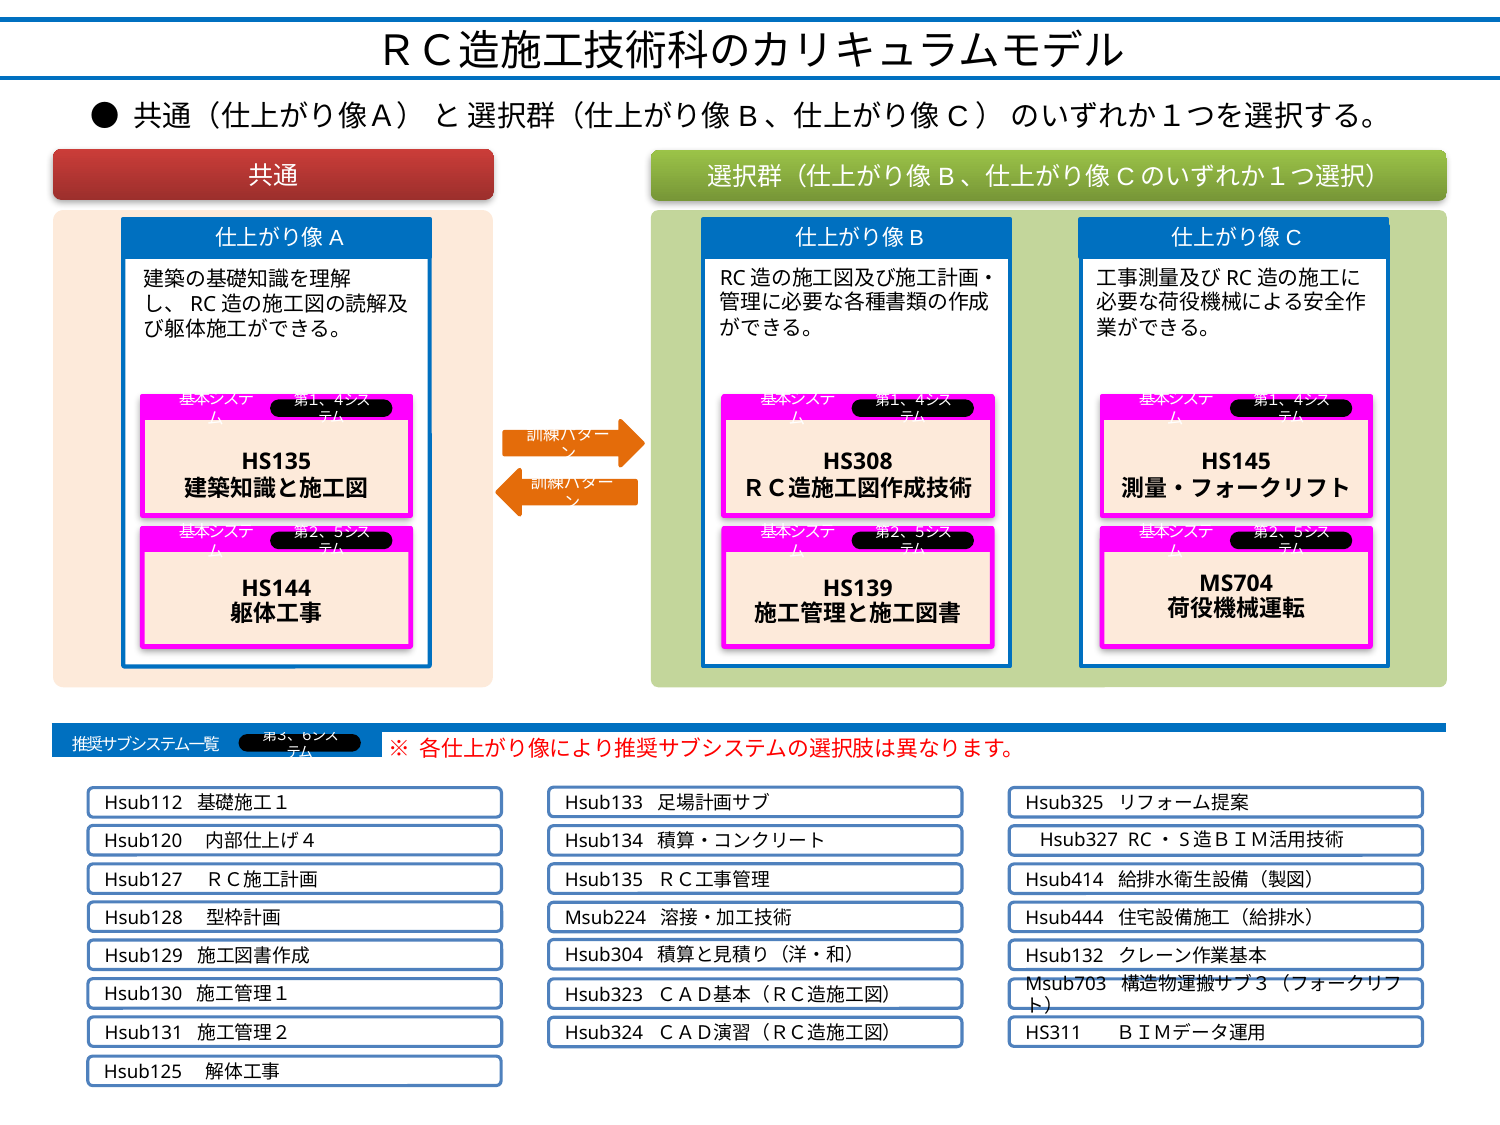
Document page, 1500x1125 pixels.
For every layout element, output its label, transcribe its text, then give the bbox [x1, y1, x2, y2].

text_box Hsub133 足場計画サブ [546, 785, 965, 819]
text_box Msub224 溶接・加工技術 [546, 900, 965, 934]
text_box Hsub131 施工管理２ [86, 1014, 504, 1049]
text_box [121, 259, 432, 669]
text_box Hsub128 型枠計画 [86, 899, 504, 934]
text_box Hsub327 RC・S造ＢＩＭ活用技術 [1007, 823, 1425, 858]
text_box ● 共通（仕上がり像Ａ） と 選択群（仕上がり像B、仕上がり像C） のいずれか１つを選択する。 [75, 90, 1460, 141]
text_box HS311 ＢＩＭデータ運用 [1007, 1014, 1425, 1049]
text_box 建築の基礎知識を理解し、RC造の施工図の読解及び躯体施工ができる。 [129, 259, 430, 348]
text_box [723, 395, 993, 647]
text_box Hsub134 積算・コンクリート [546, 823, 965, 858]
text_box 訓練パターン [502, 419, 645, 468]
text_box [648, 208, 1450, 690]
text_box [701, 259, 1012, 668]
text_box 仕上がり像A [121, 217, 432, 259]
text_box Hsub130 施工管理１ [85, 976, 504, 1011]
text_box Hsub135 ＲＣ工事管理 [546, 861, 965, 896]
text_box RC造の施工図及び施工計画・管理に必要な各種書類の作成ができる。 [705, 256, 1020, 347]
text_box Hsub414 給排水衛生設備（製図） [1007, 861, 1425, 896]
text_box [1079, 224, 1390, 668]
text_box 仕上がり像C [1078, 217, 1389, 259]
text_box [141, 395, 411, 647]
text_box Hsub304 積算と見積り（洋・和） [546, 937, 965, 972]
text_box 仕上がり像B [701, 217, 1012, 259]
text_box 訓練パターン [495, 467, 638, 517]
text_box Hsub127 ＲＣ施工計画 [86, 861, 504, 896]
text_box ＲＣ造施工技術科のカリキュラムモデル [0, 17, 1500, 80]
text_box Hsub120 内部仕上げ４ [85, 823, 504, 858]
text_box Hsub325 リフォーム提案 [1007, 785, 1425, 820]
text_box [50, 208, 495, 690]
text_box Hsub323 ＣＡＤ基本（ＲＣ造施工図） [546, 976, 965, 1011]
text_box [1101, 395, 1371, 647]
text_box Msub703 構造物運搬サブ３（フォークリフト） [1007, 976, 1425, 1011]
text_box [39, 727, 1446, 758]
text_box Hsub125 解体工事 [85, 1053, 504, 1088]
text_box Hsub132 クレーン作業基本 [1007, 937, 1425, 972]
text_box Hsub129 施工図書作成 [86, 937, 504, 972]
text_box 共通 [52, 148, 494, 201]
text_box 選択群（仕上がり像B、仕上がり像Cのいずれか１つ選択） [650, 149, 1447, 202]
text_box Hsub324 ＣＡＤ演習（ＲＣ造施工図） [546, 1015, 965, 1049]
text_box 工事測量及びRC造の施工に必要な荷役機械による安全作業ができる。 [1081, 259, 1388, 347]
text_box Hsub444 住宅設備施工（給排水） [1007, 900, 1425, 934]
text_box Hsub112 基礎施工１ [86, 785, 504, 820]
